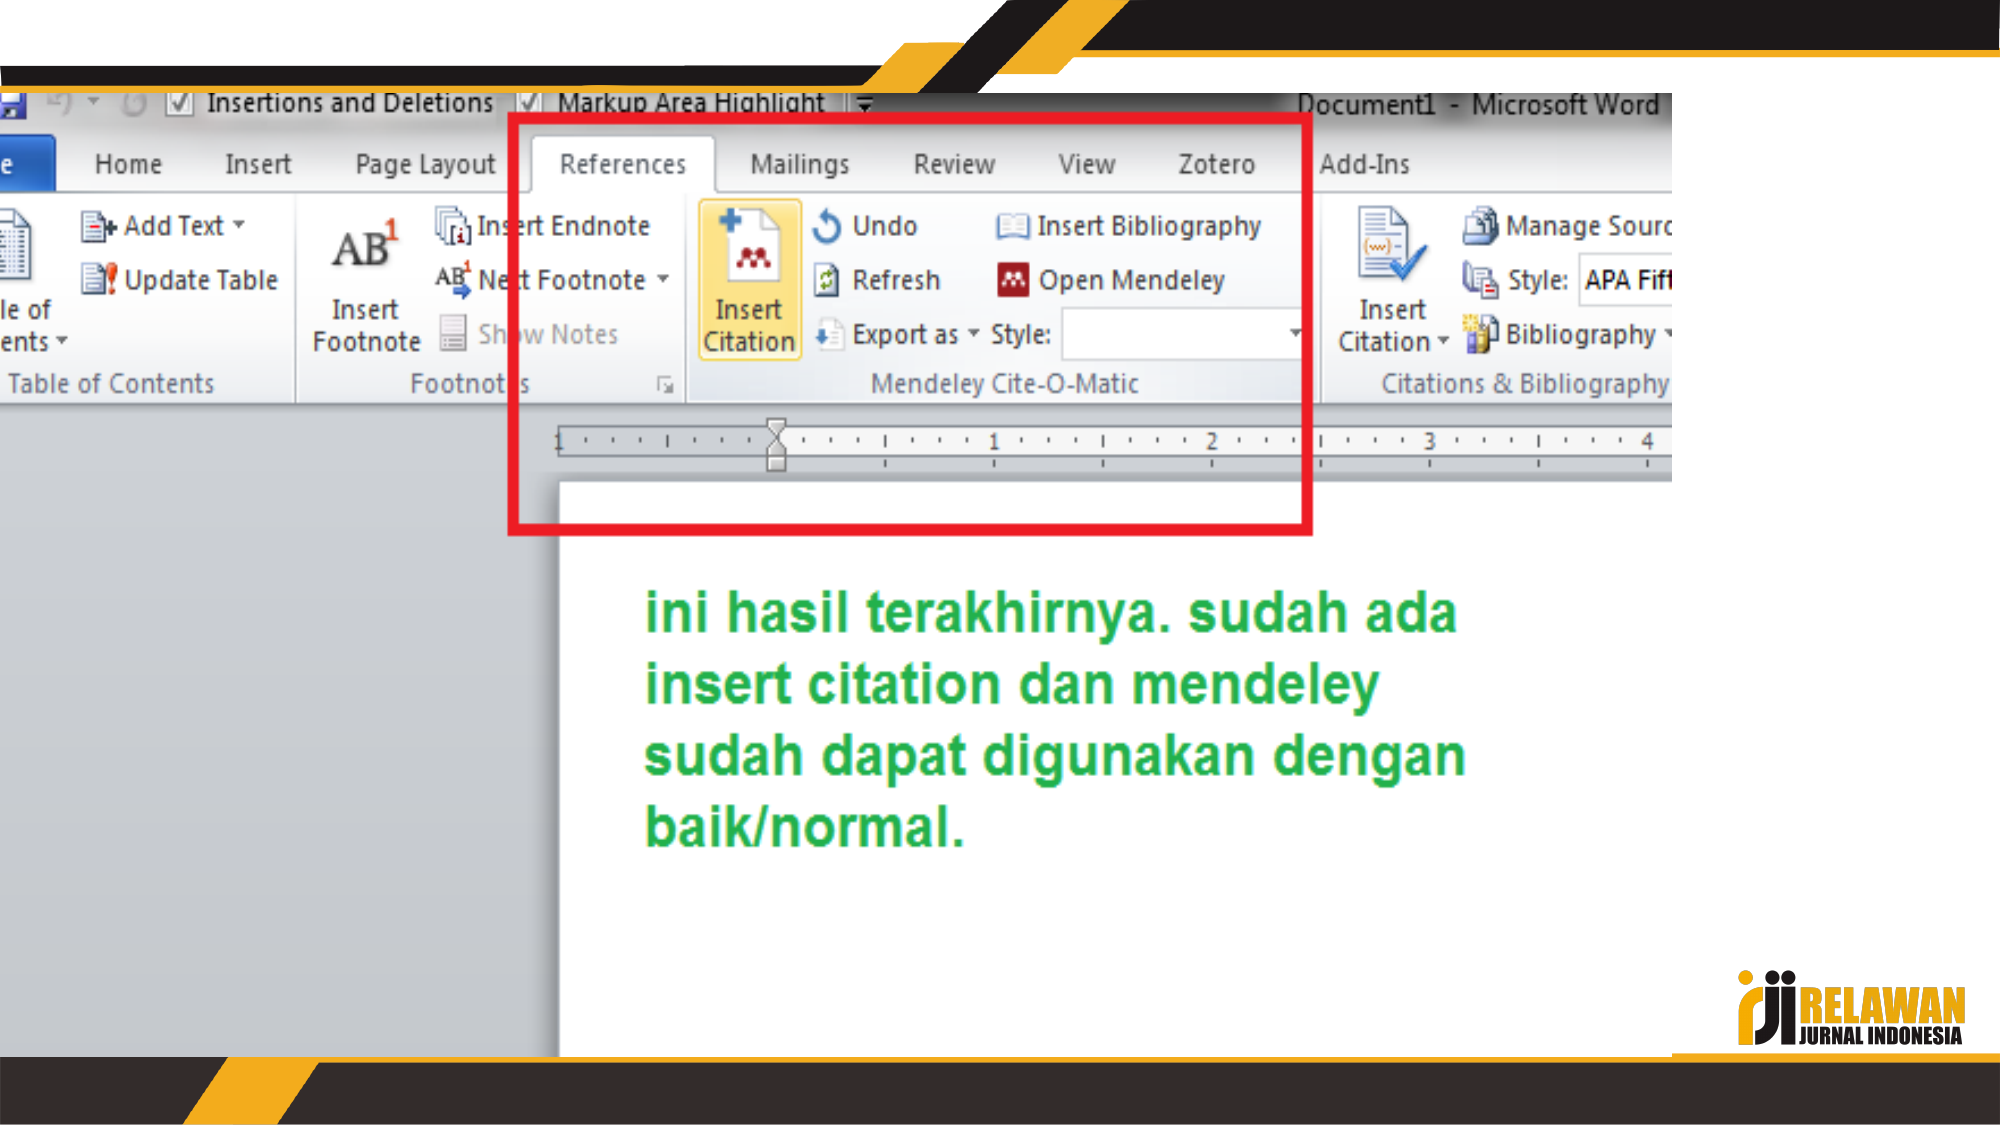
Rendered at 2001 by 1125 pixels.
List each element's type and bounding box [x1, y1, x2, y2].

list [0, 93, 1672, 1057]
picture [0, 967, 2000, 1125]
picture [0, 0, 2000, 106]
